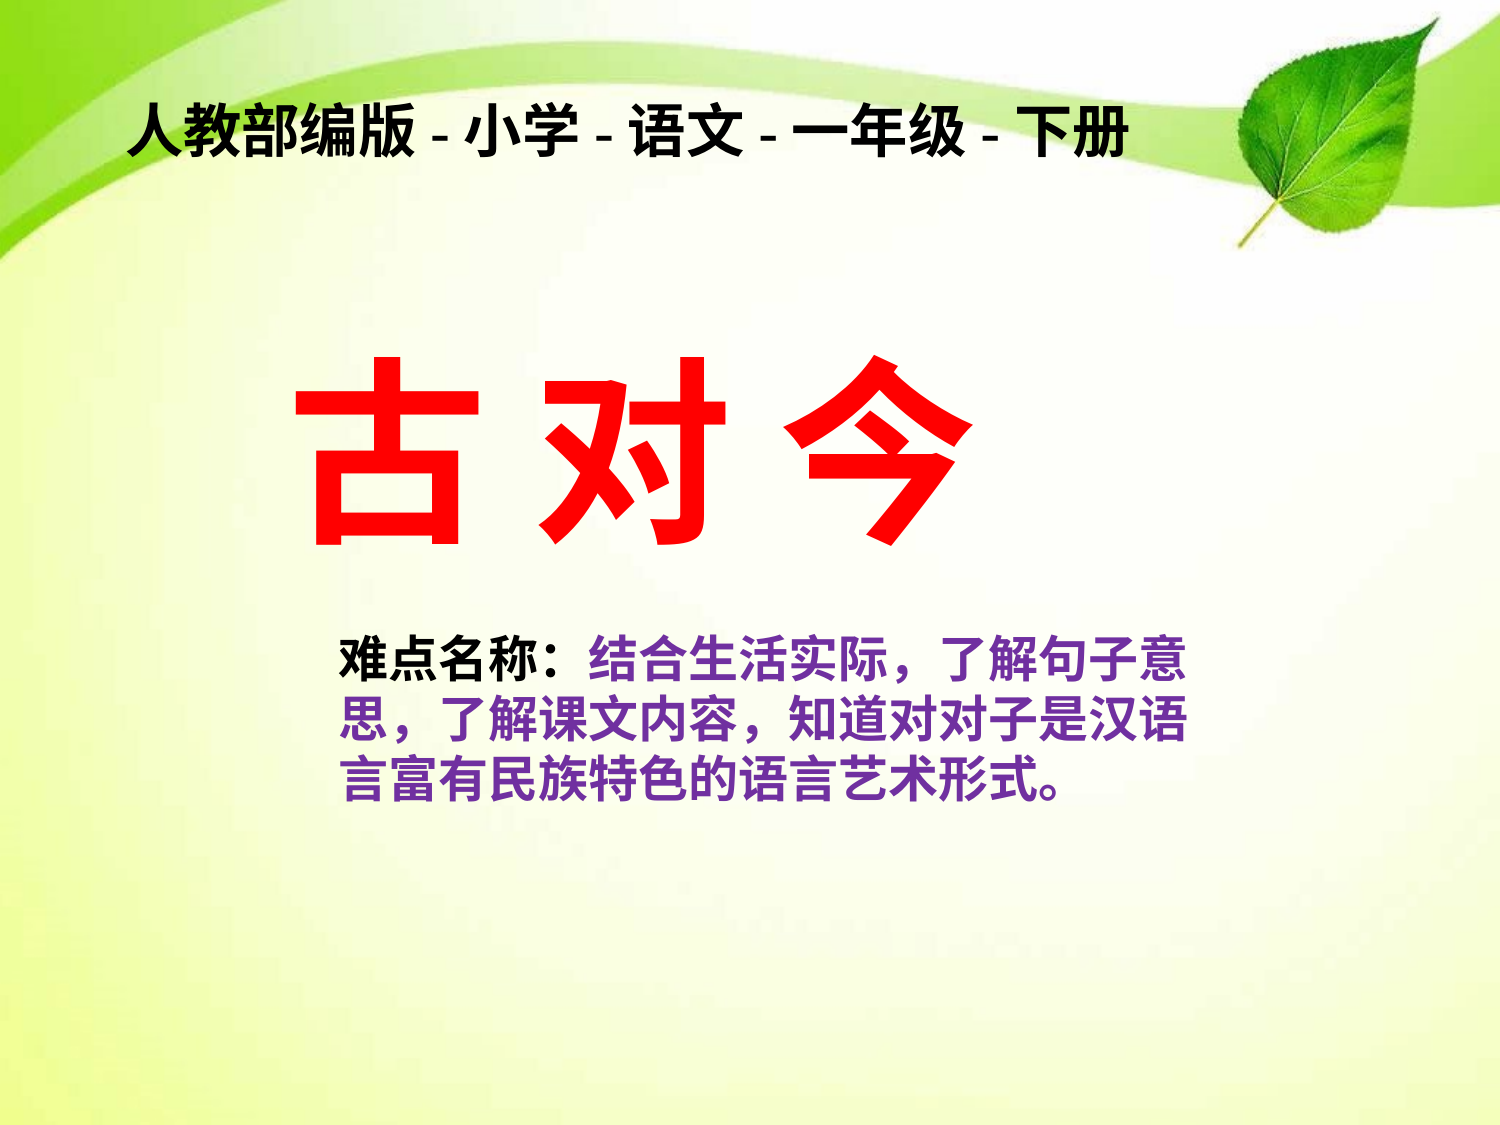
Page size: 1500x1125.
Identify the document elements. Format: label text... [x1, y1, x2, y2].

picture [0, 0, 1500, 1125]
text_box 古 对 今 [157, 320, 1229, 575]
text_box 人教部编版-小学-语文-一年级-下册 [110, 86, 1151, 172]
text_box 难点名称：结合生活实际，了解句子意思，了解课文内容，知道对对子是汉语言富有民族特色的语言艺术形式。 [323, 620, 1212, 815]
